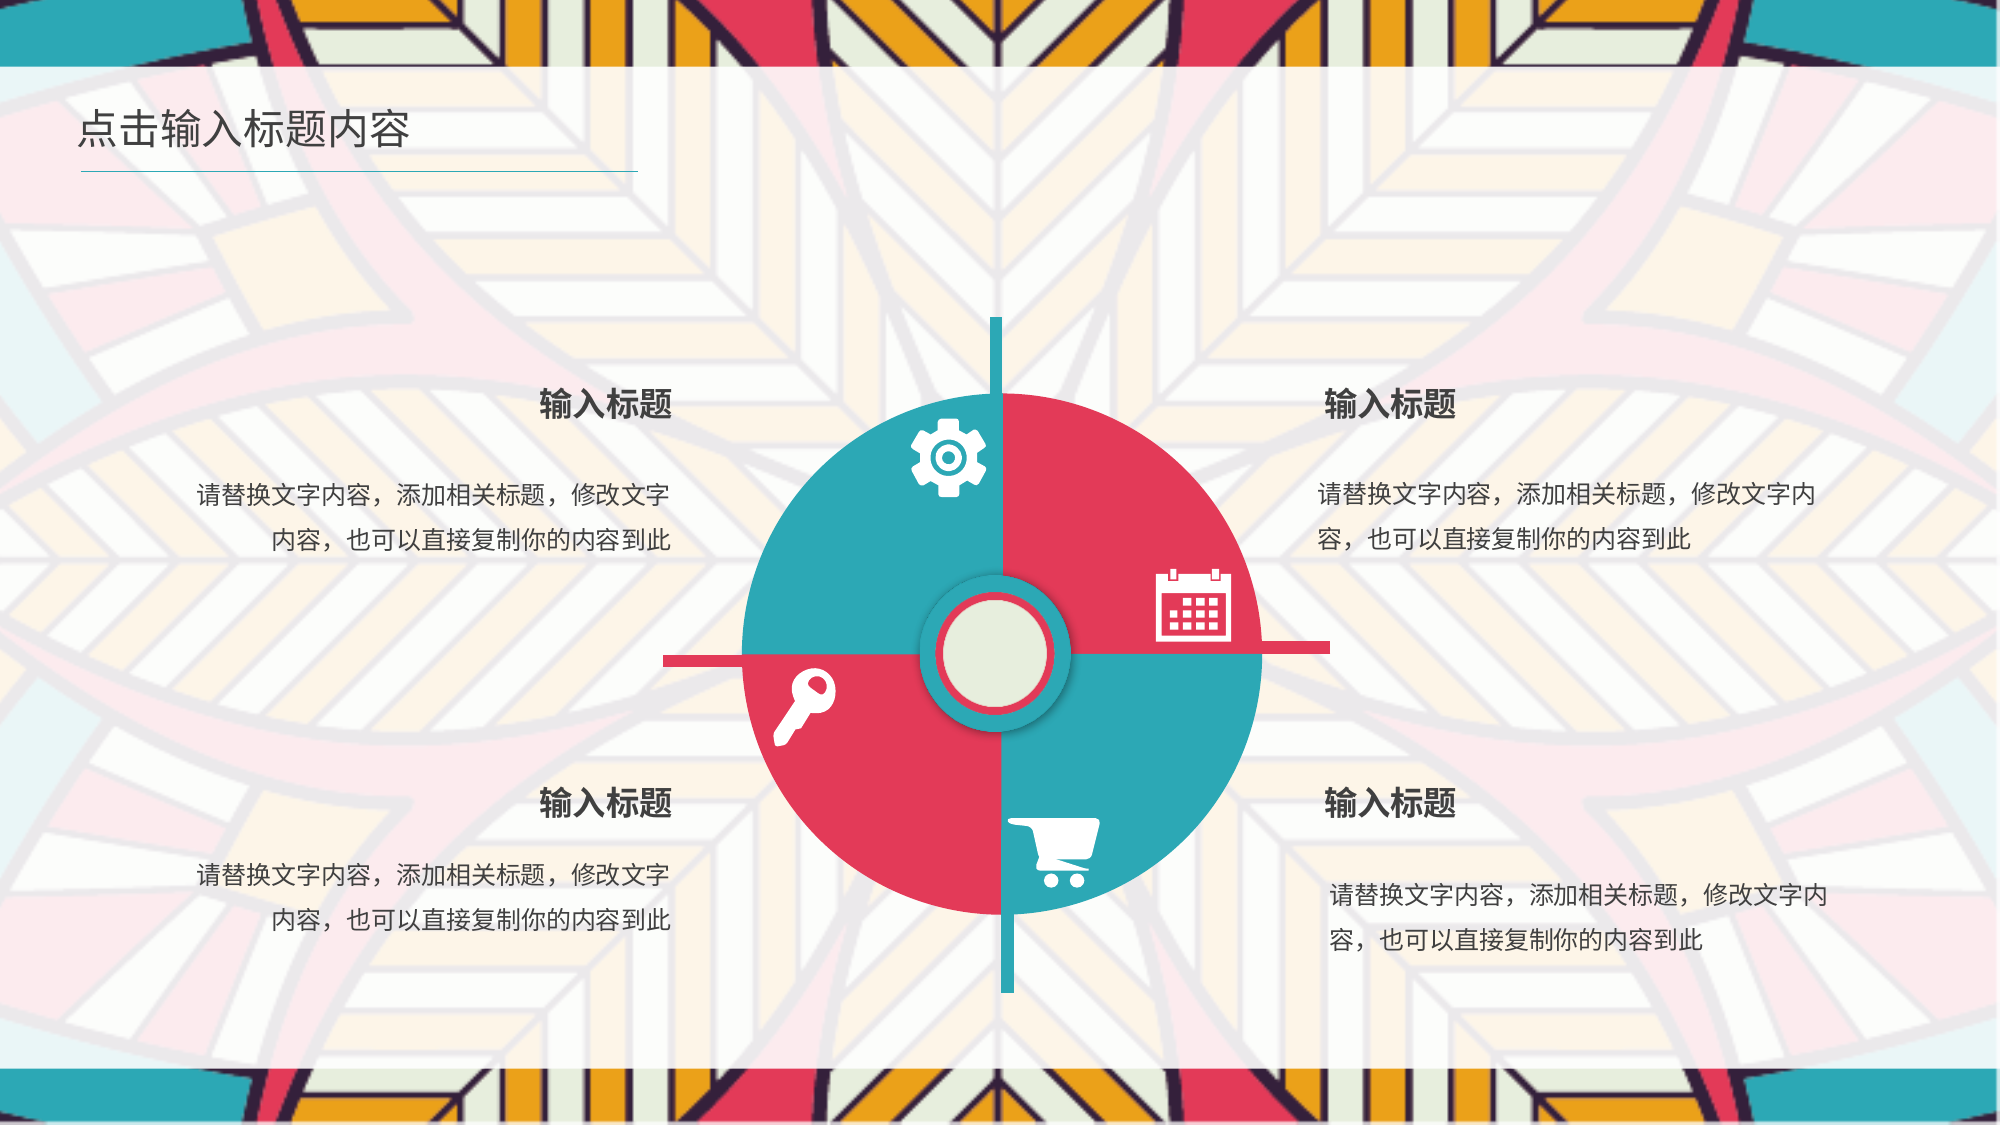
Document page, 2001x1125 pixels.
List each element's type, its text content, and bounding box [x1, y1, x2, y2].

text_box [662, 653, 1001, 915]
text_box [183, 370, 688, 561]
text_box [1309, 370, 1846, 559]
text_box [741, 317, 1003, 655]
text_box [1309, 770, 1858, 961]
picture [0, 0, 2000, 66]
list 点击输入标题内容 [61, 90, 784, 172]
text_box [1001, 653, 1263, 993]
picture [0, 1069, 2000, 1125]
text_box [1003, 393, 1331, 655]
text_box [183, 770, 688, 941]
